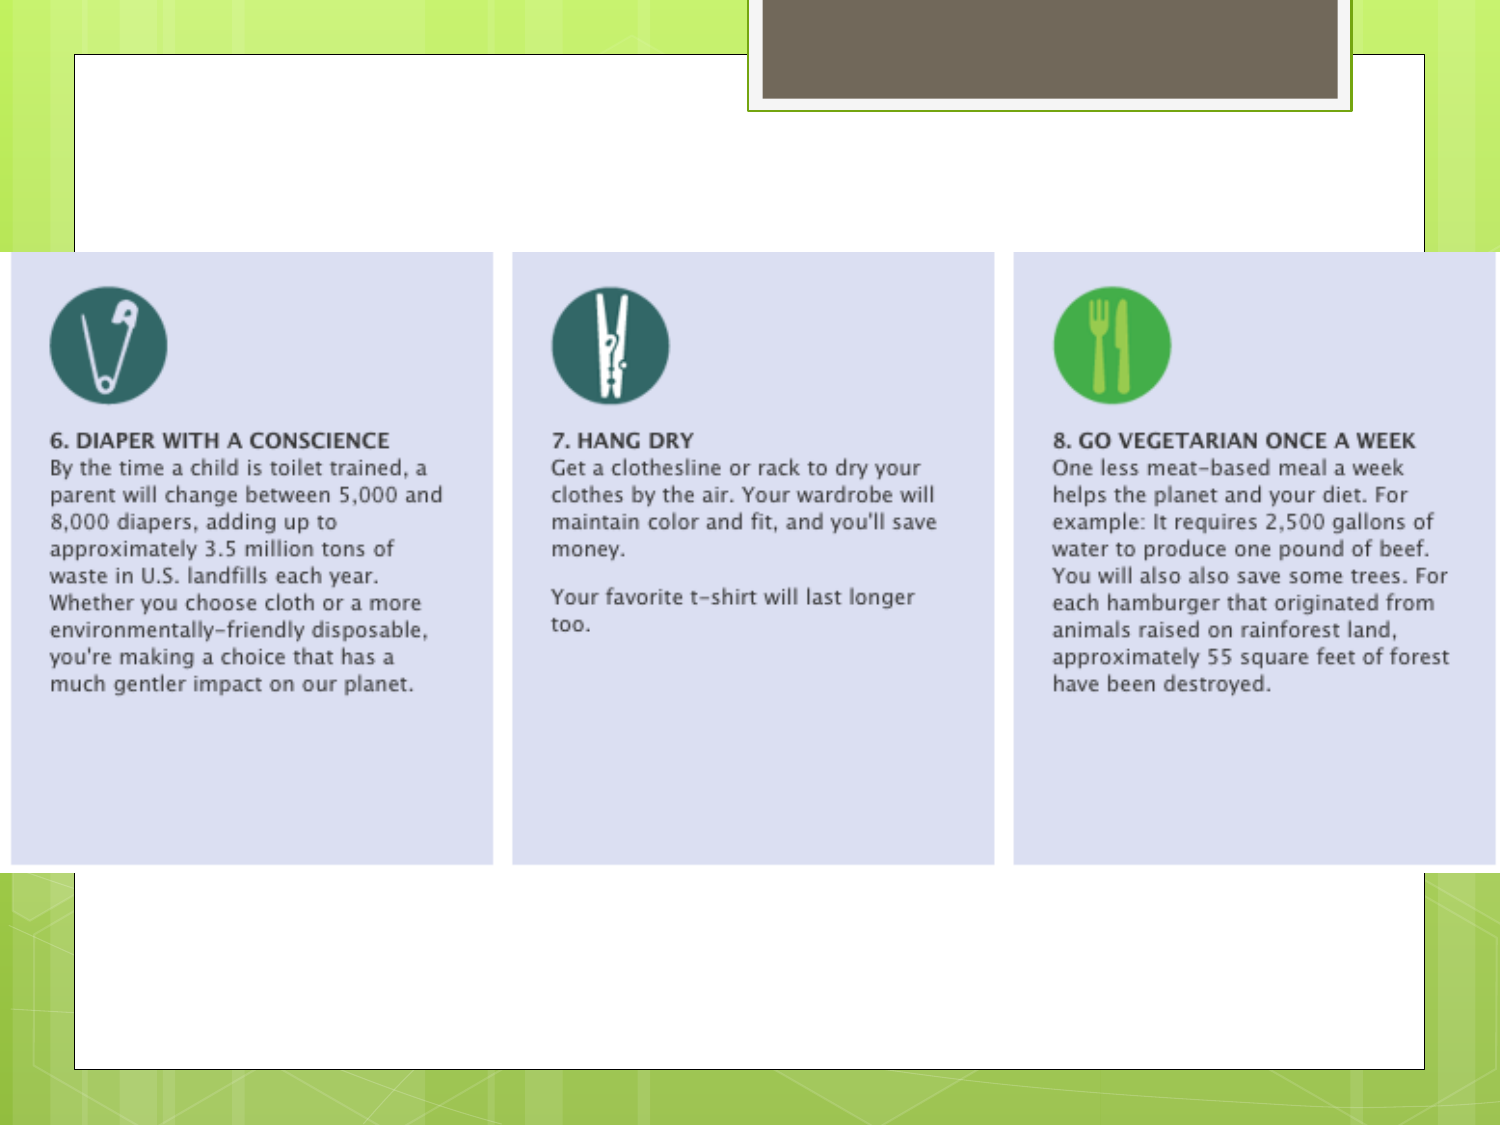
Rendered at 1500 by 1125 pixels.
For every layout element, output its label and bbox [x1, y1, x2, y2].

picture [0, 251, 1500, 874]
